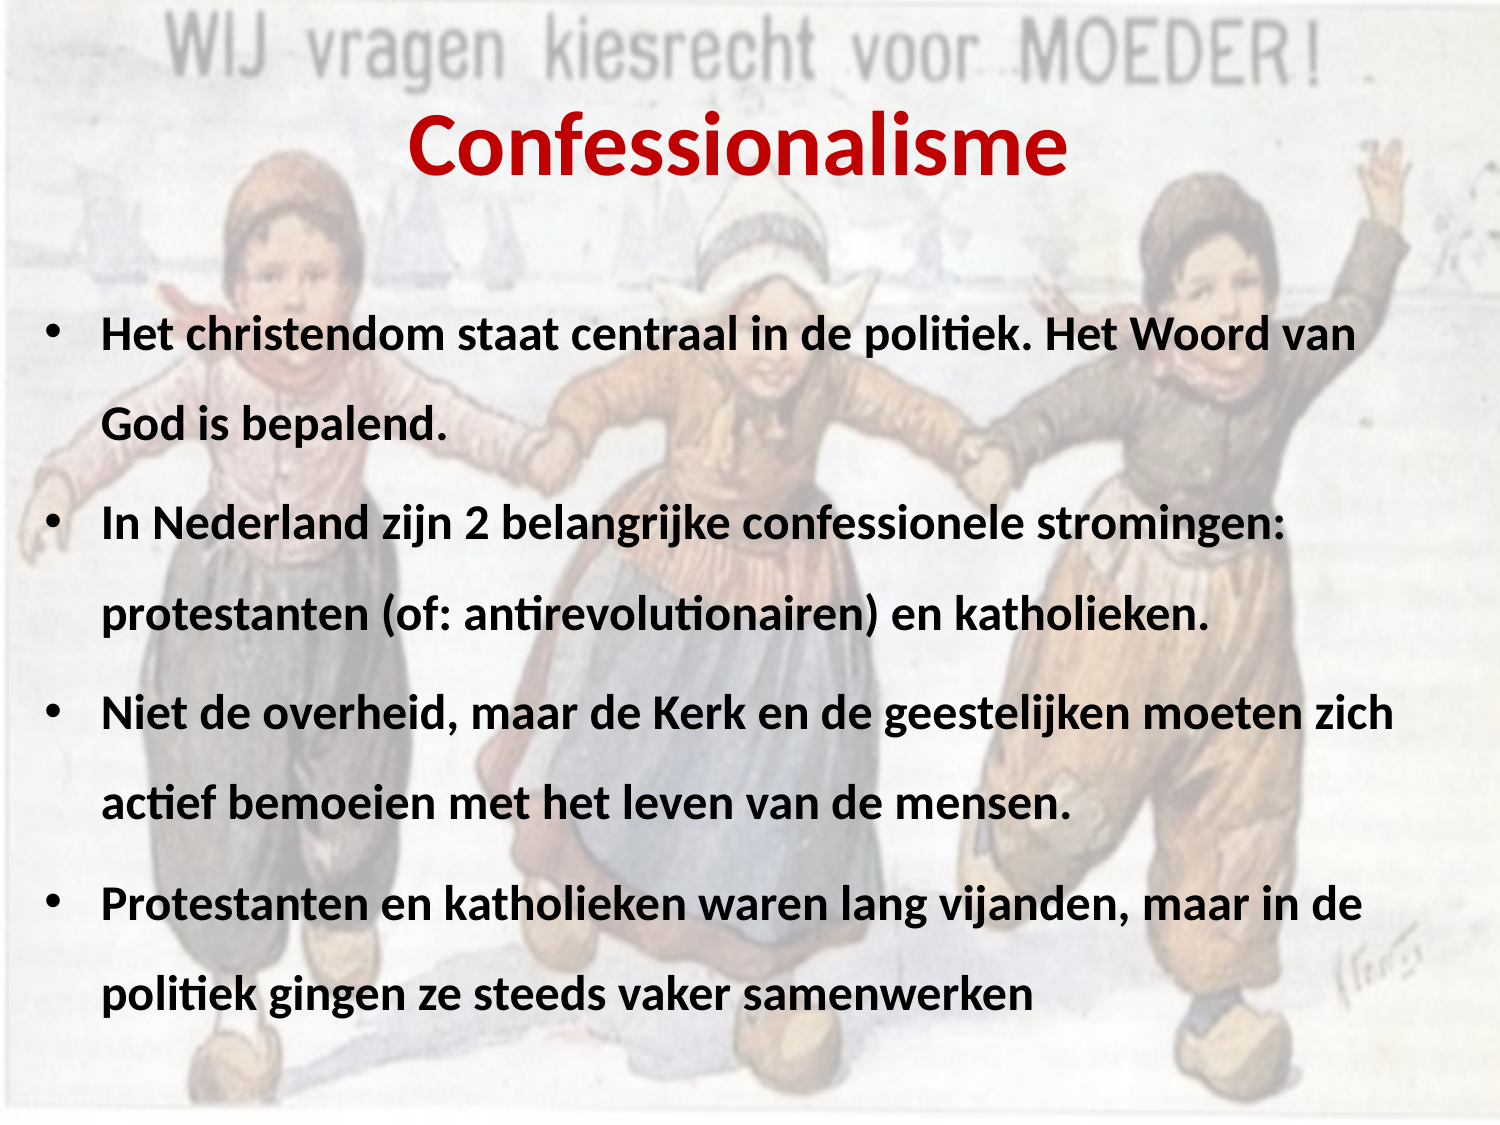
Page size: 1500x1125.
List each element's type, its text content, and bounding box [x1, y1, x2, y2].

title Confessionalisme [75, 45, 1425, 233]
list Het christendom staat centraal in de politiek. Het Woord van God is bepalend. In Nederland zijn 2 belangrijke confessionele stromingen: protestanten (of: antirevolutionairen) en katholieken. Niet de overheid, maar de Kerk en de geestelijken moeten zich actief bemoeien met het leven van de mensen. Protestanten en katholieken waren lang vijanden, maar in de politiek gingen ze steeds vaker samenwerken [29, 262, 1425, 1047]
